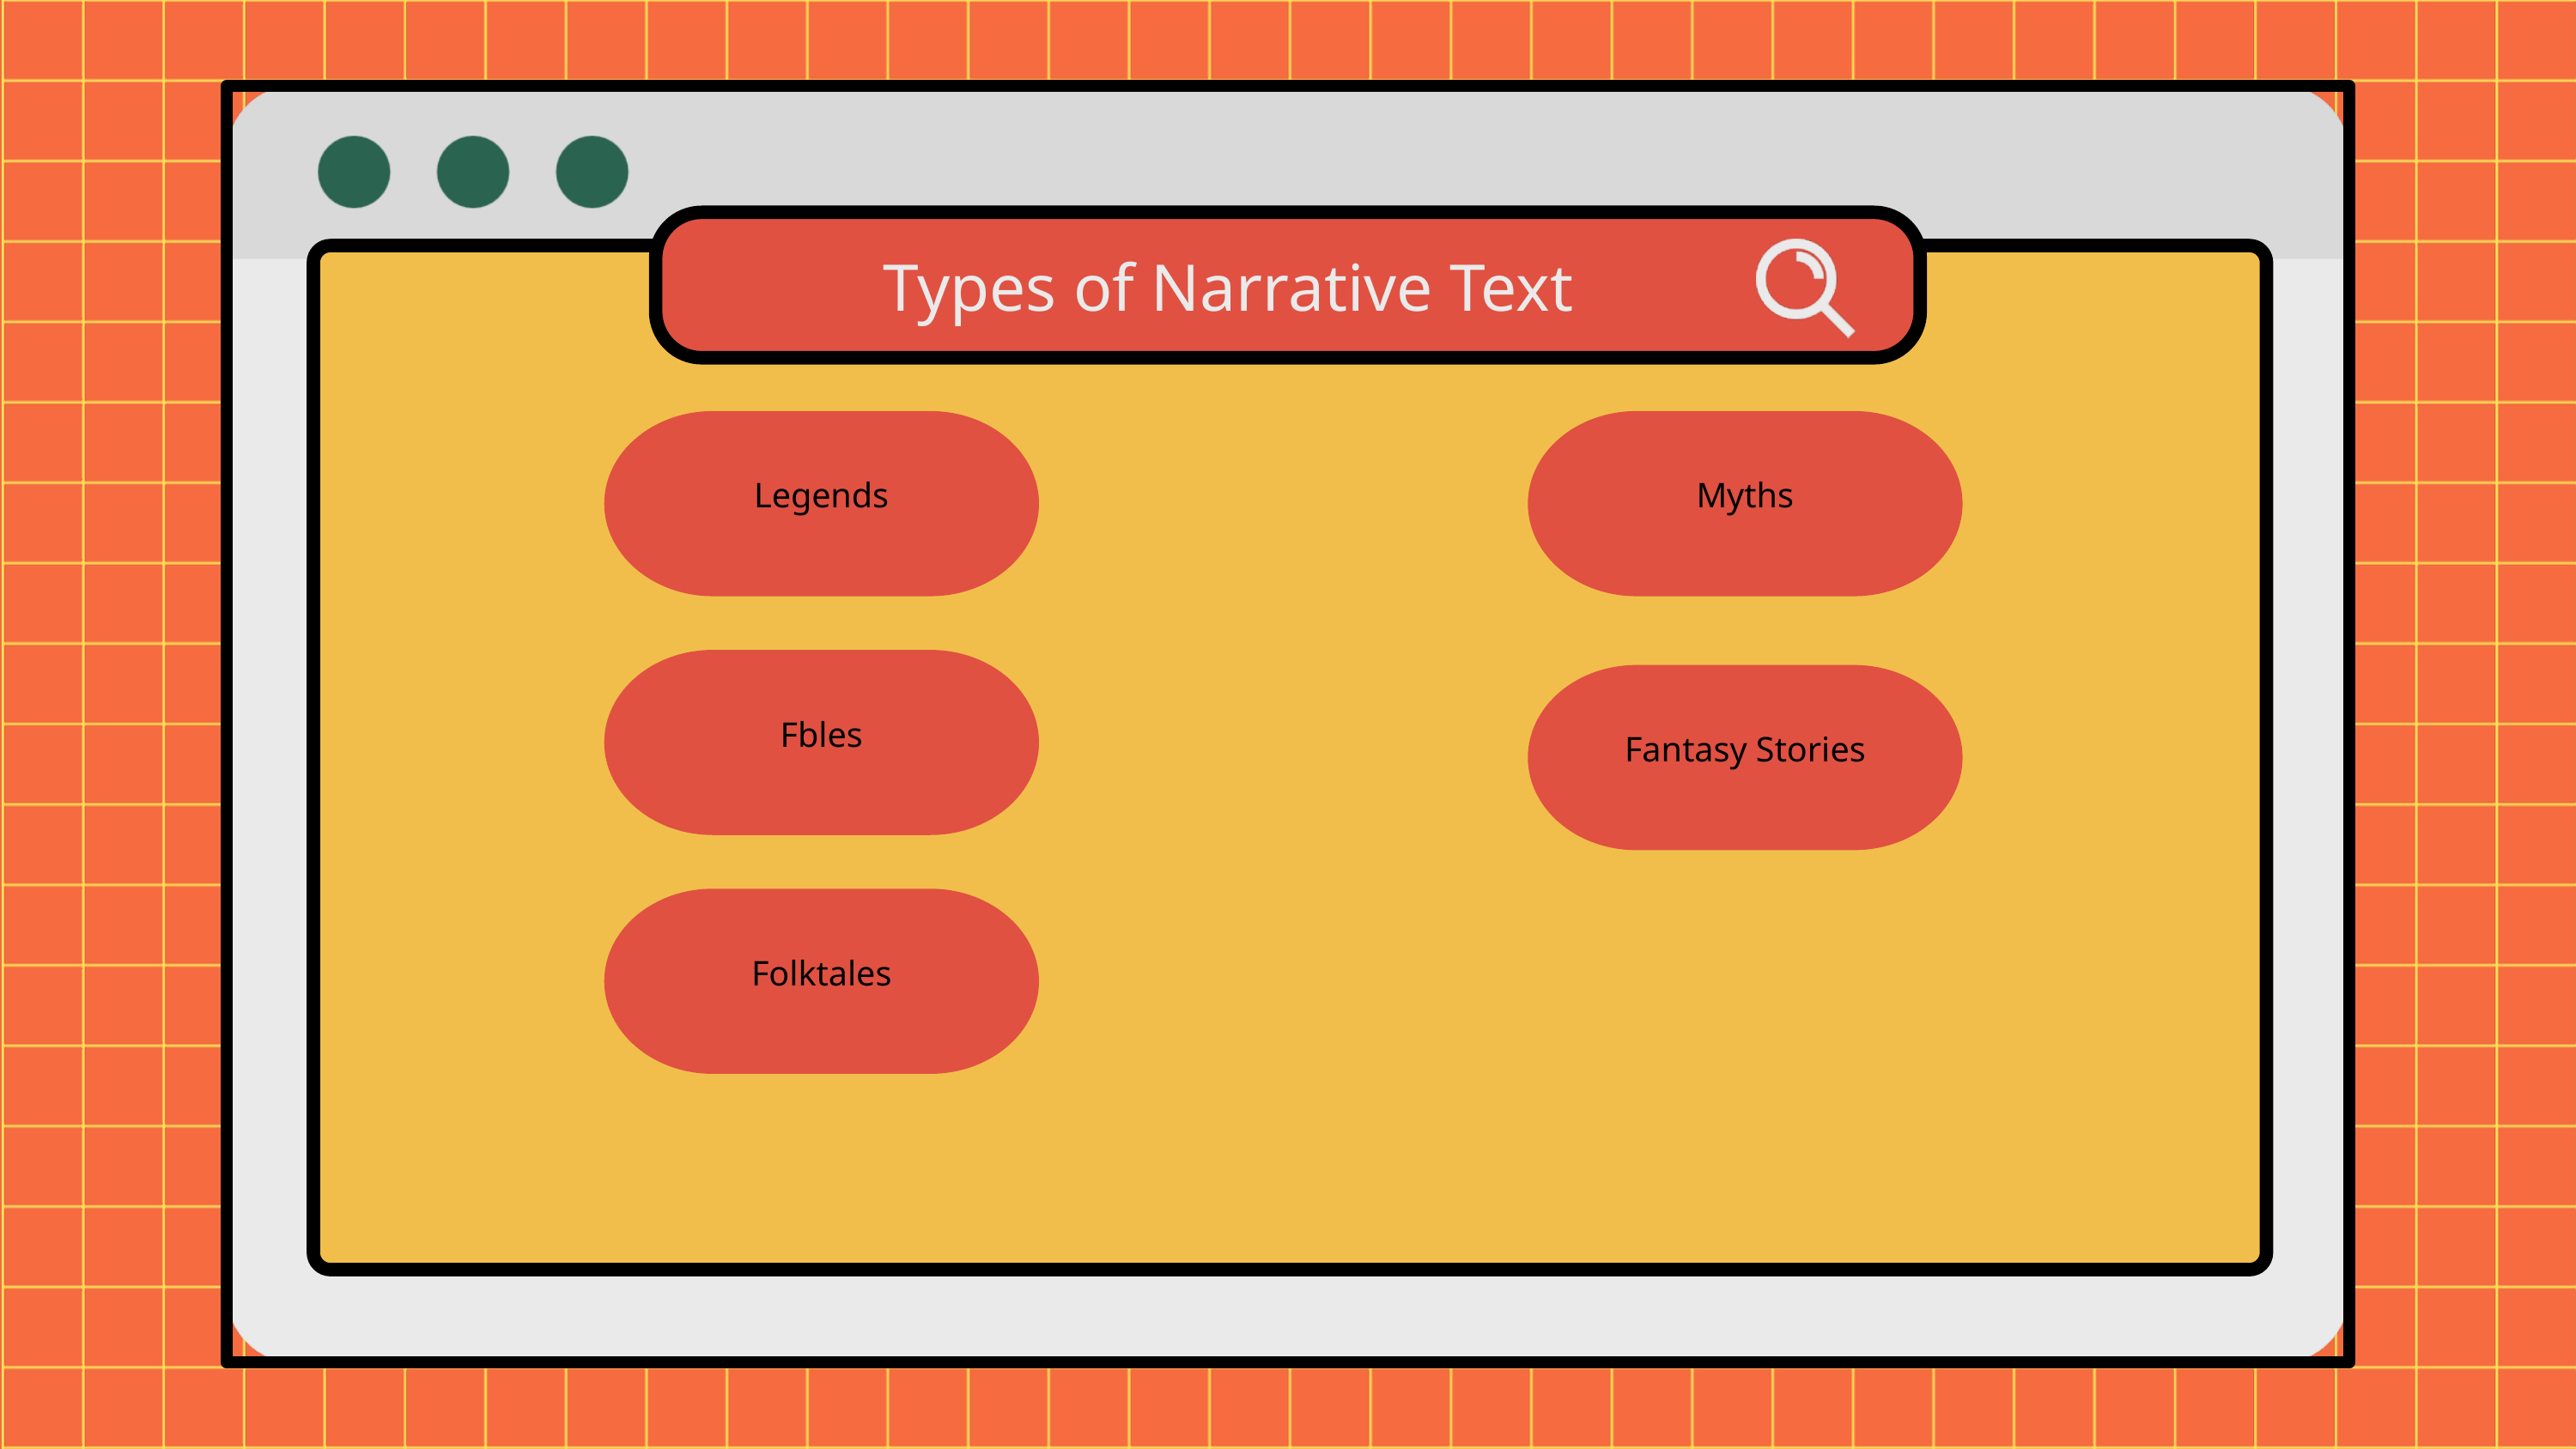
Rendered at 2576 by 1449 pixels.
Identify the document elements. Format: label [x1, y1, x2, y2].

text_box [604, 888, 1040, 1075]
text_box [313, 245, 2267, 1270]
text_box [604, 649, 1040, 835]
text_box [2, 0, 2576, 1449]
text_box [1528, 664, 1963, 851]
text_box [604, 410, 1040, 597]
text_box [1528, 410, 1963, 597]
text_box [227, 86, 2349, 1363]
text_box [655, 212, 1921, 358]
